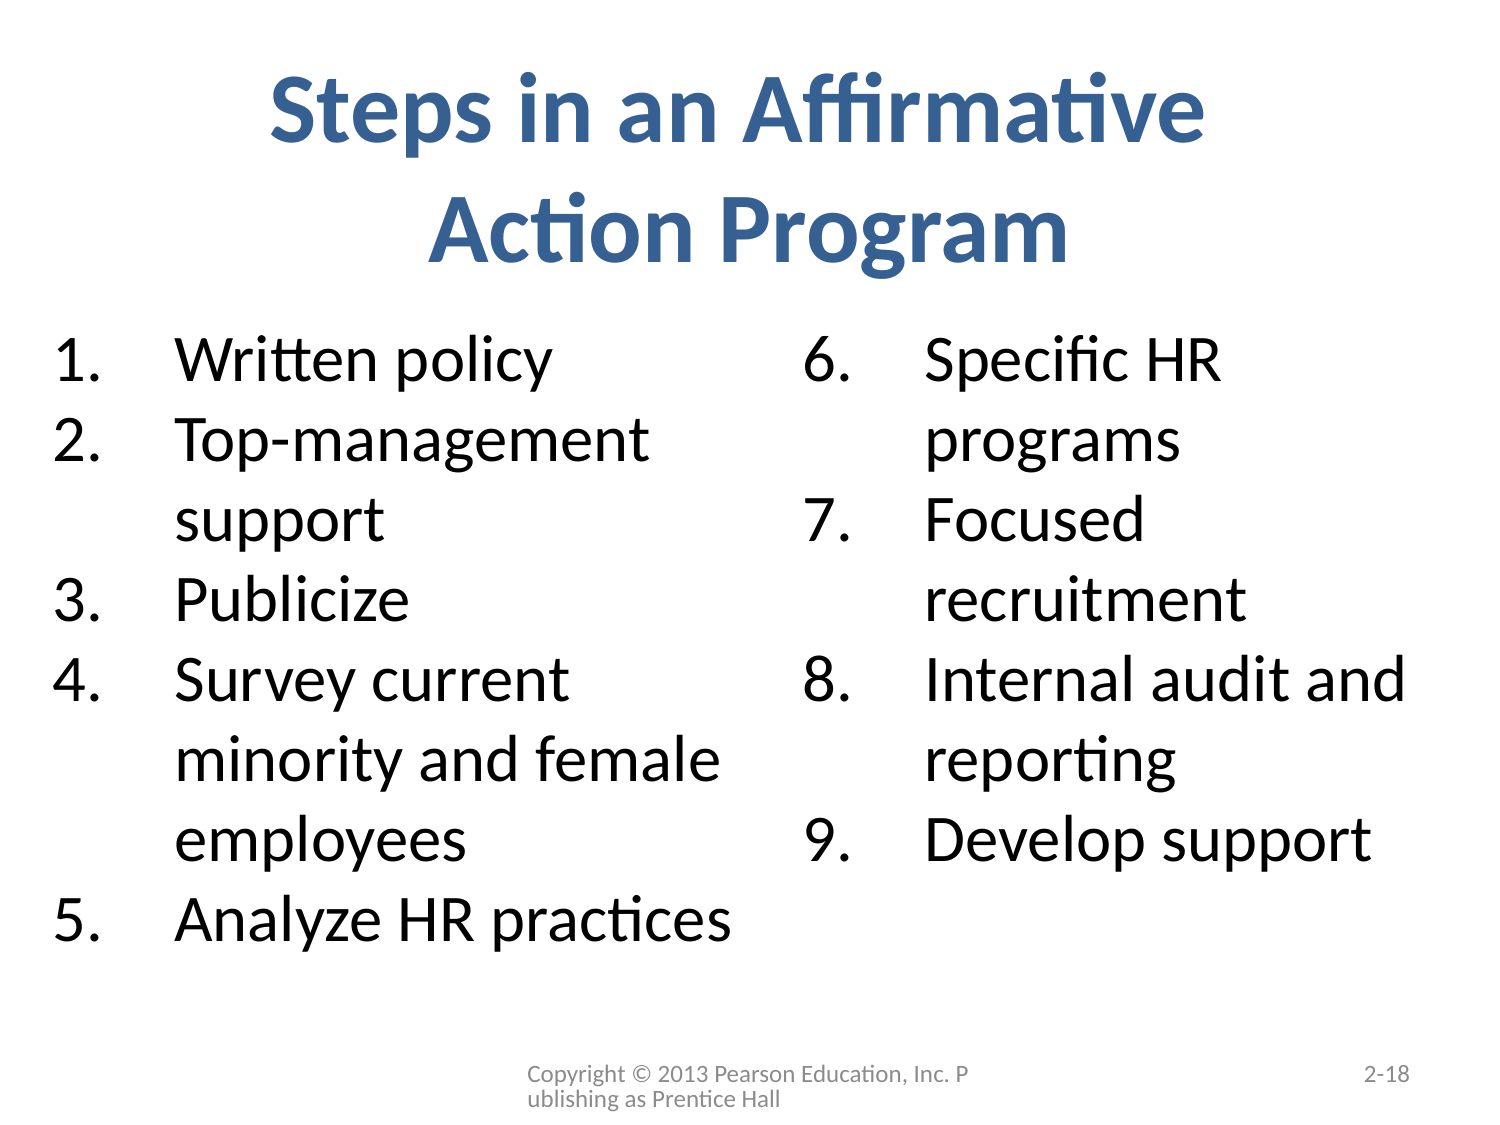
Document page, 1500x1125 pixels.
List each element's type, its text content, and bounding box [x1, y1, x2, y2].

list Written policy Top-management support Publicize Survey current minority and female employees Analyze HR practices [37, 307, 775, 1050]
list Specific HR programs Focused recruitment Internal audit and reporting Develop support [787, 307, 1450, 1050]
title Steps in an Affirmative Action Program [75, 24, 1425, 300]
slide_number 2-18 [1074, 1042, 1425, 1103]
footer Copyright © 2013 Pearson Education, Inc. Publishing as Prentice Hall [512, 1042, 988, 1103]
